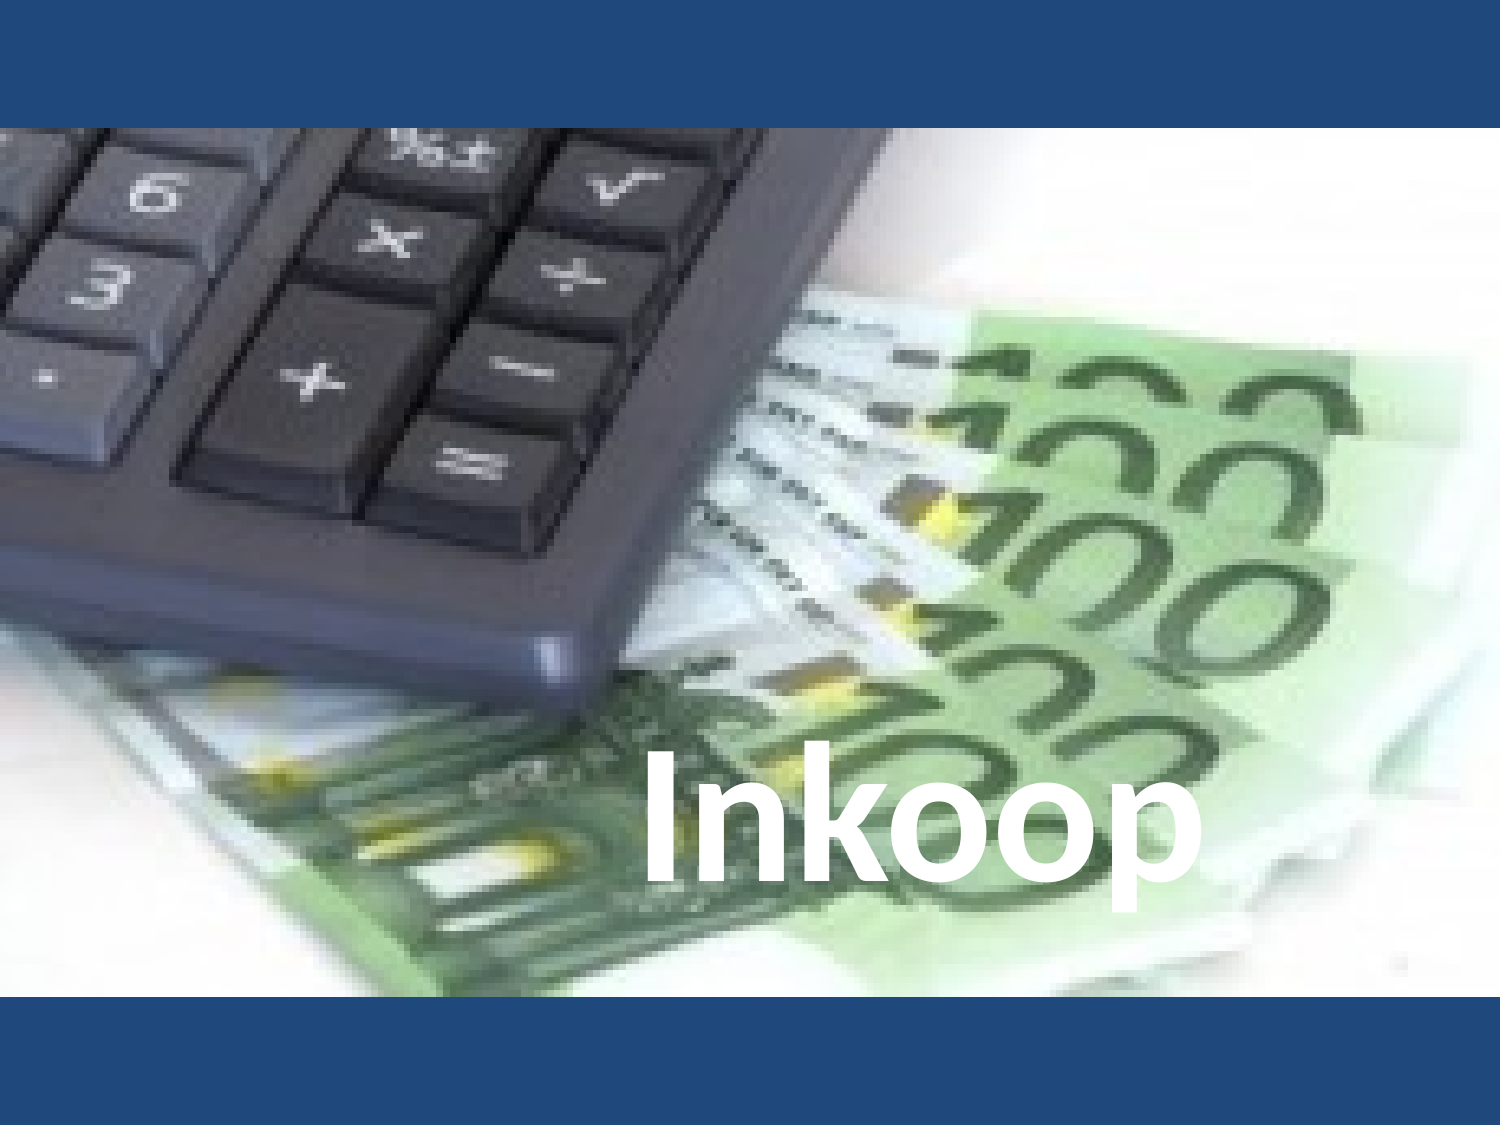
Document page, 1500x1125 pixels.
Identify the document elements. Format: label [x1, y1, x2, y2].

picture [0, 128, 1500, 997]
